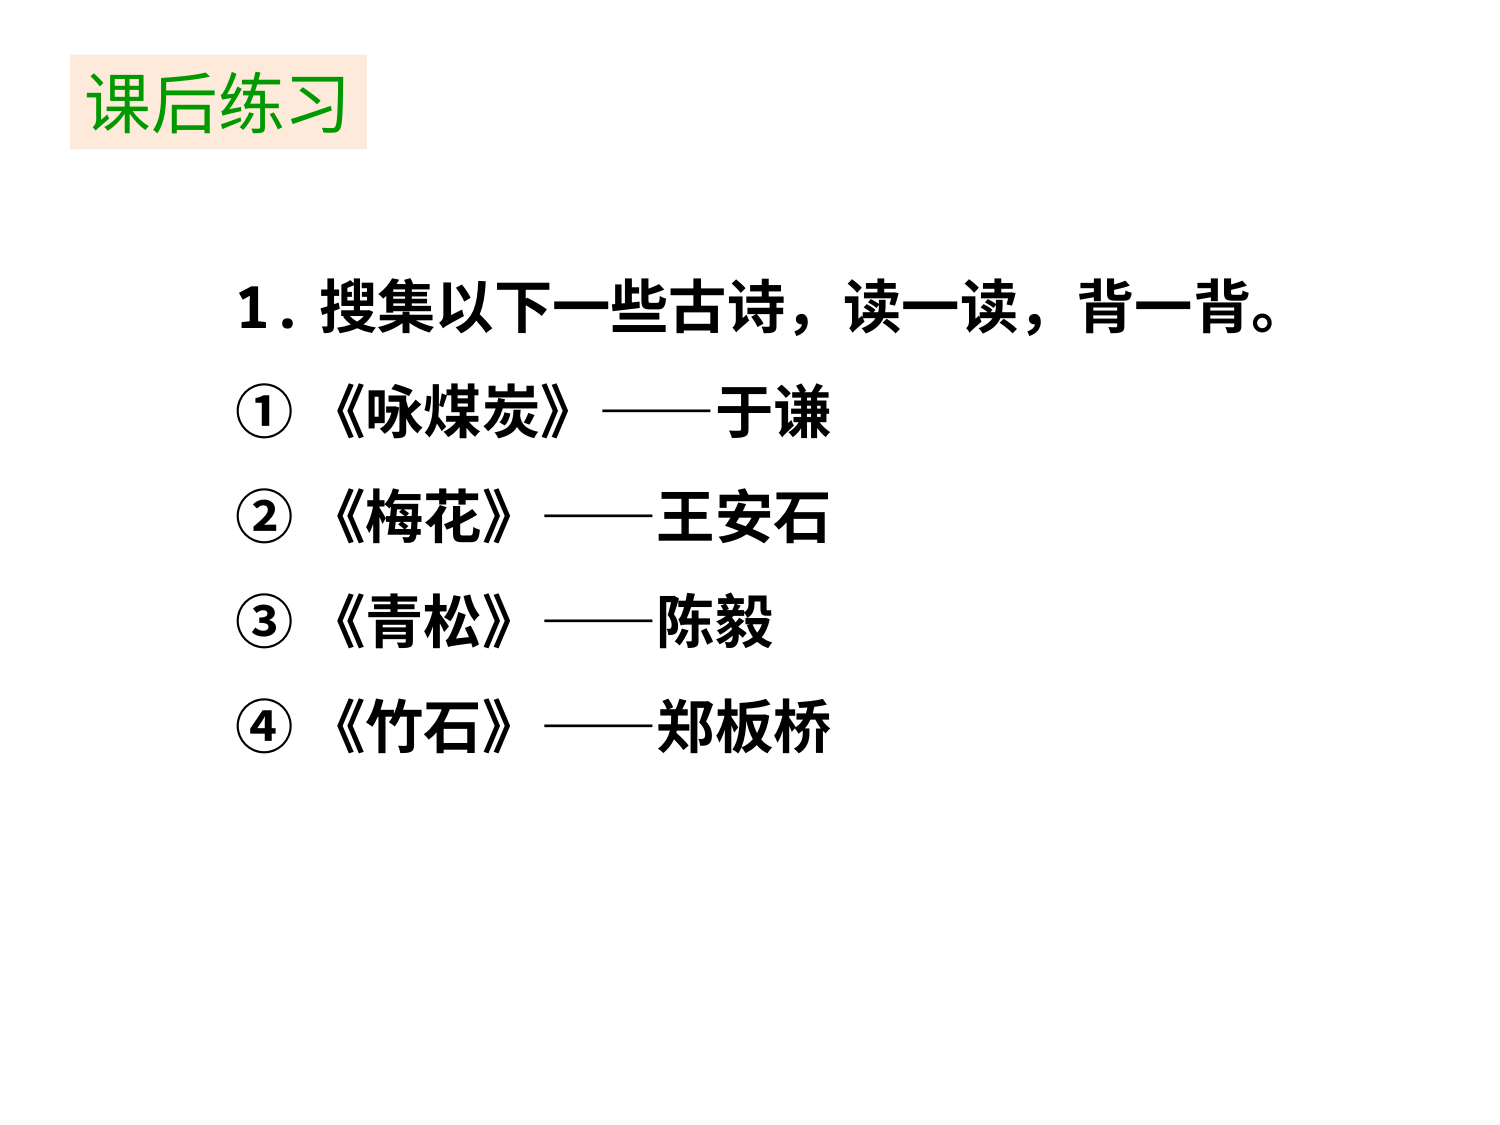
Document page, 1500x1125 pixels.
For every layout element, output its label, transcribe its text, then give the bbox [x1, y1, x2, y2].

text_box 1.搜集以下一些古诗，读一读，背一背。 ①《咏煤炭》——于谦 ②《梅花》——王安石 ③《青松》——陈毅 ④《竹石》——郑板桥 [220, 228, 1267, 768]
text_box 课后练习 [70, 54, 367, 150]
